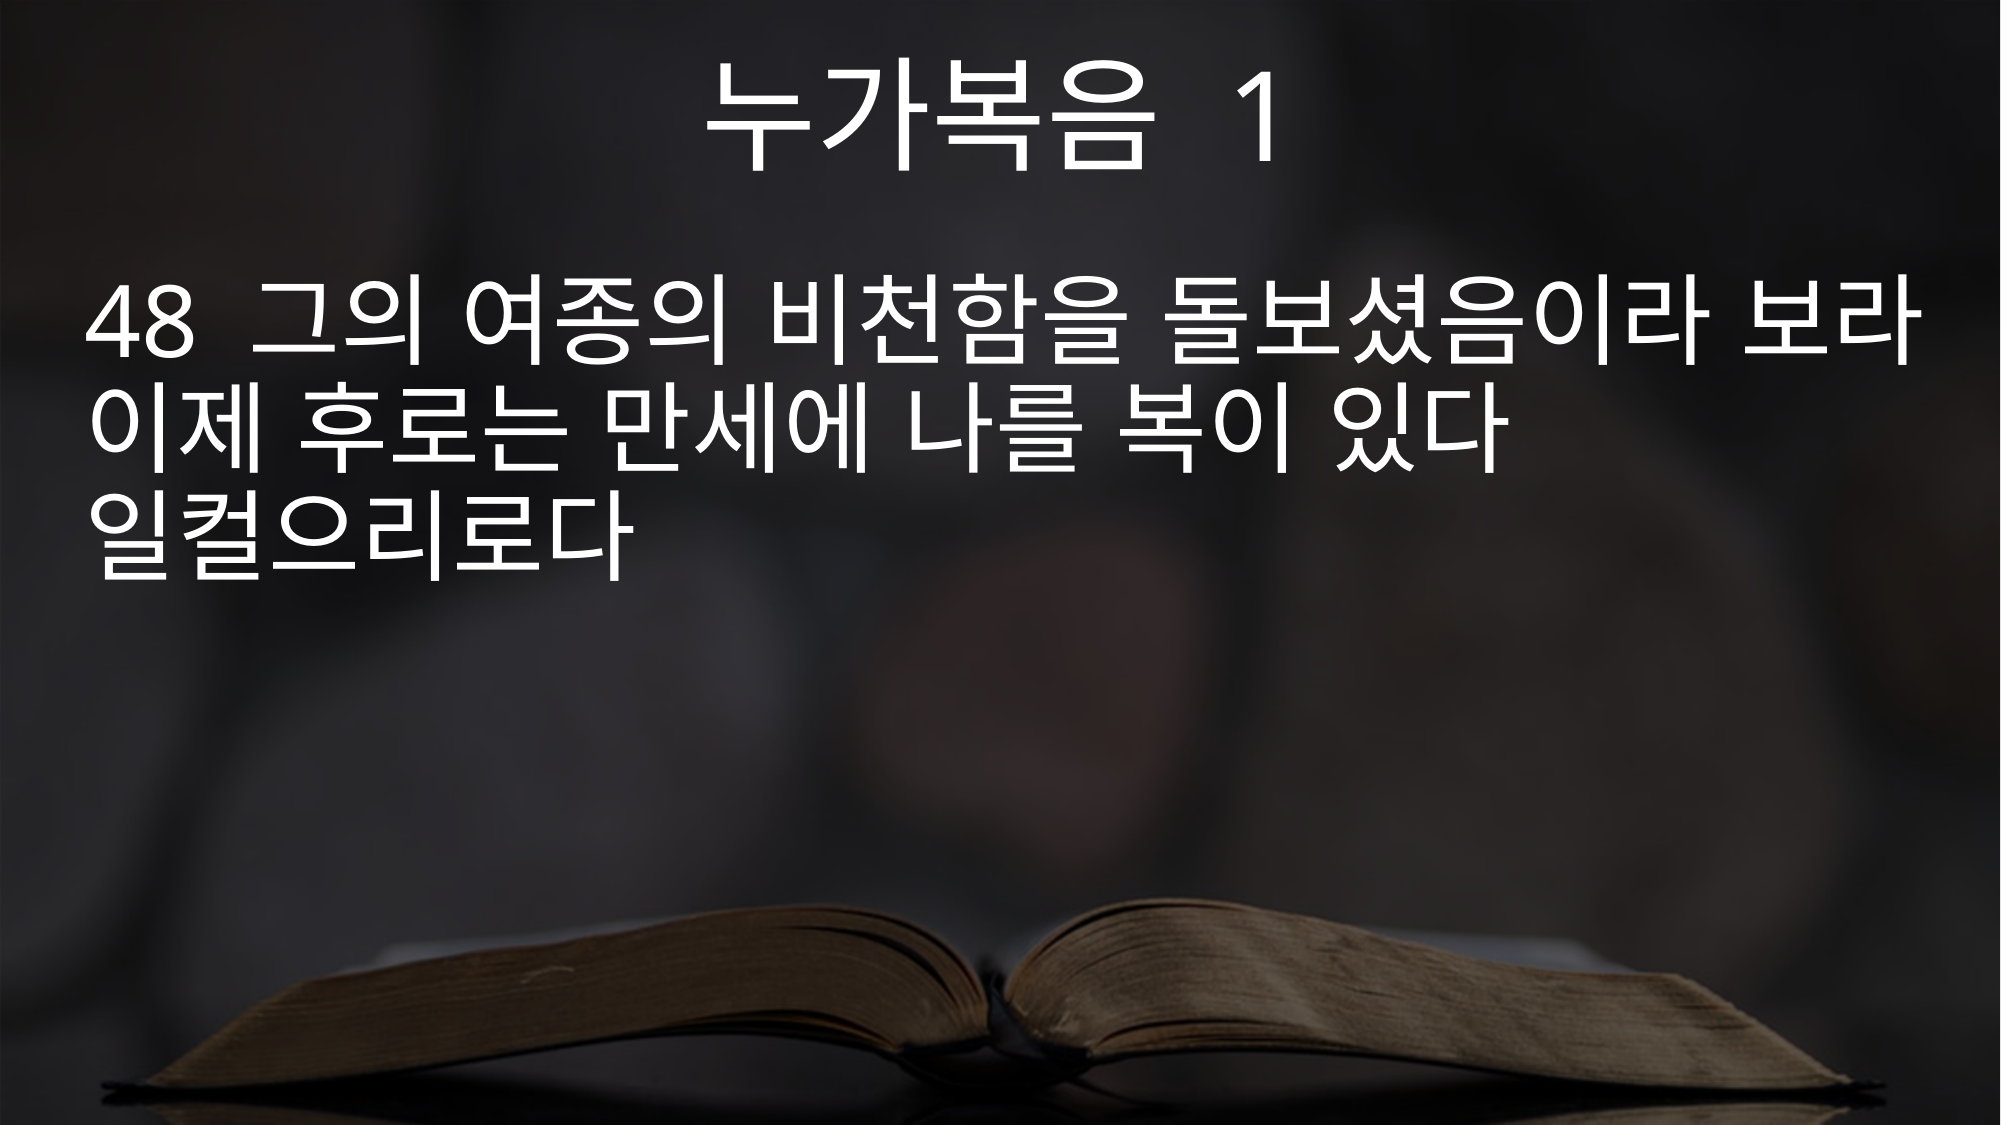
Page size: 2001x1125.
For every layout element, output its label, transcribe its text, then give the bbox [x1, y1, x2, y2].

footer 누가복음 1 [0, 32, 2000, 192]
list 48 그의 여종의 비천함을 돌보셨음이라 보라 이제 후로는 만세에 나를 복이 있다 일컬으리로다 [69, 263, 1953, 423]
picture [0, 0, 2001, 1125]
